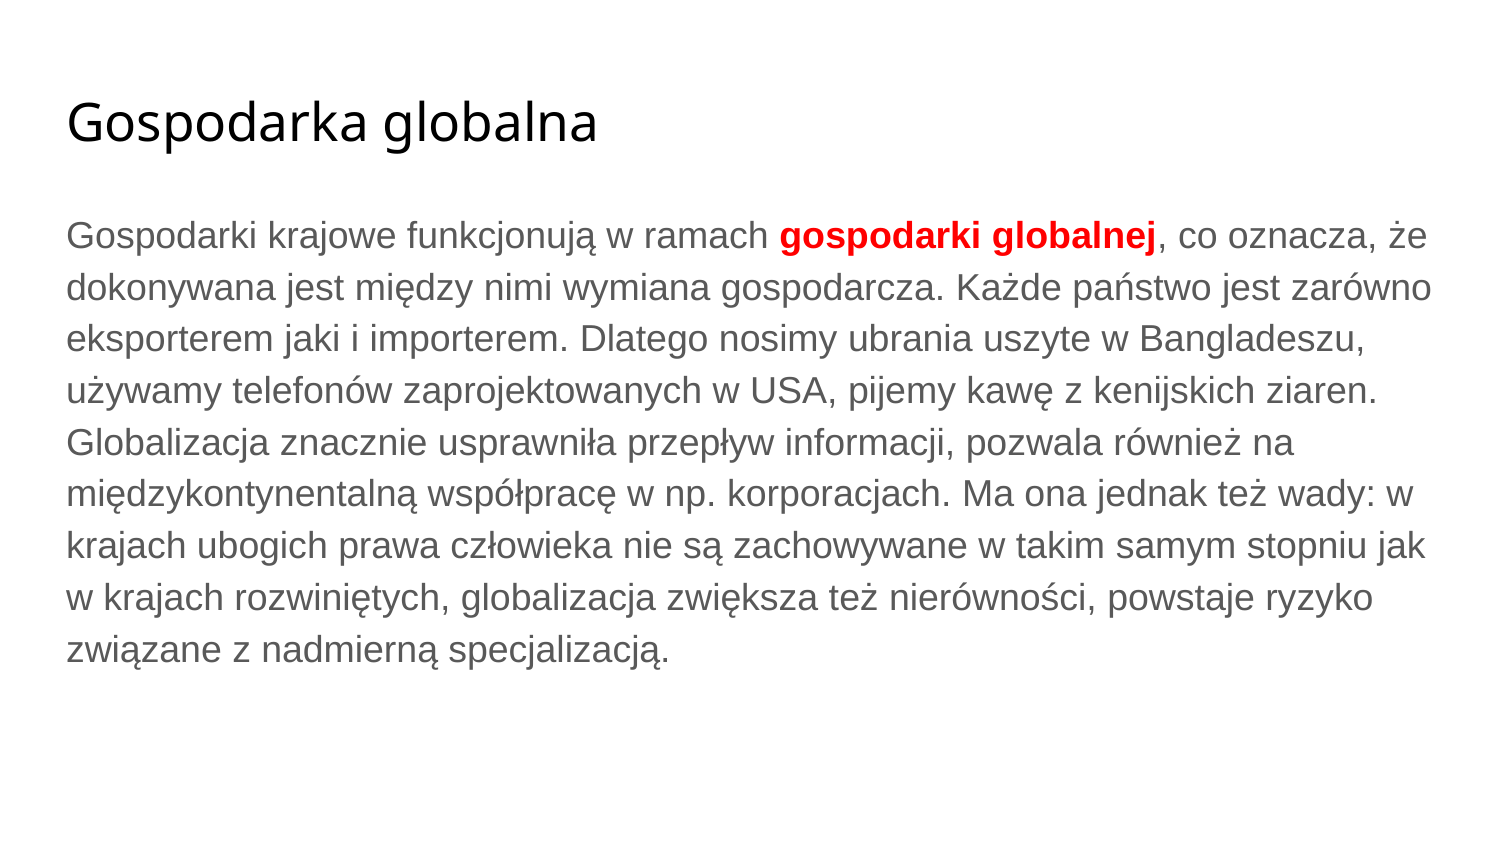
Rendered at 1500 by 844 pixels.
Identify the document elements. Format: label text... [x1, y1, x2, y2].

title Gospodarka globalna [51, 72, 1449, 167]
list Gospodarki krajowe funkcjonują w ramach gospodarki globalnej, co oznacza, że dokonywana jest między nimi wymiana gospodarcza. Każde państwo jest zarówno eksporterem jaki i importerem. Dlatego nosimy ubrania uszyte w Bangladeszu, używamy telefonów zaprojektowanych w USA, pijemy kawę z kenijskich ziaren. Globalizacja znacznie usprawniła przepływ informacji, pozwala również na międzykontynentalną współpracę w np. korporacjach. Ma ona jednak też wady: w krajach ubogich prawa człowieka nie są zachowywane w takim samym stopniu jak w krajach rozwiniętych, globalizacja zwiększa też nierówności, powstaje ryzyko związane z nadmierną specjalizacją. [51, 189, 1449, 750]
